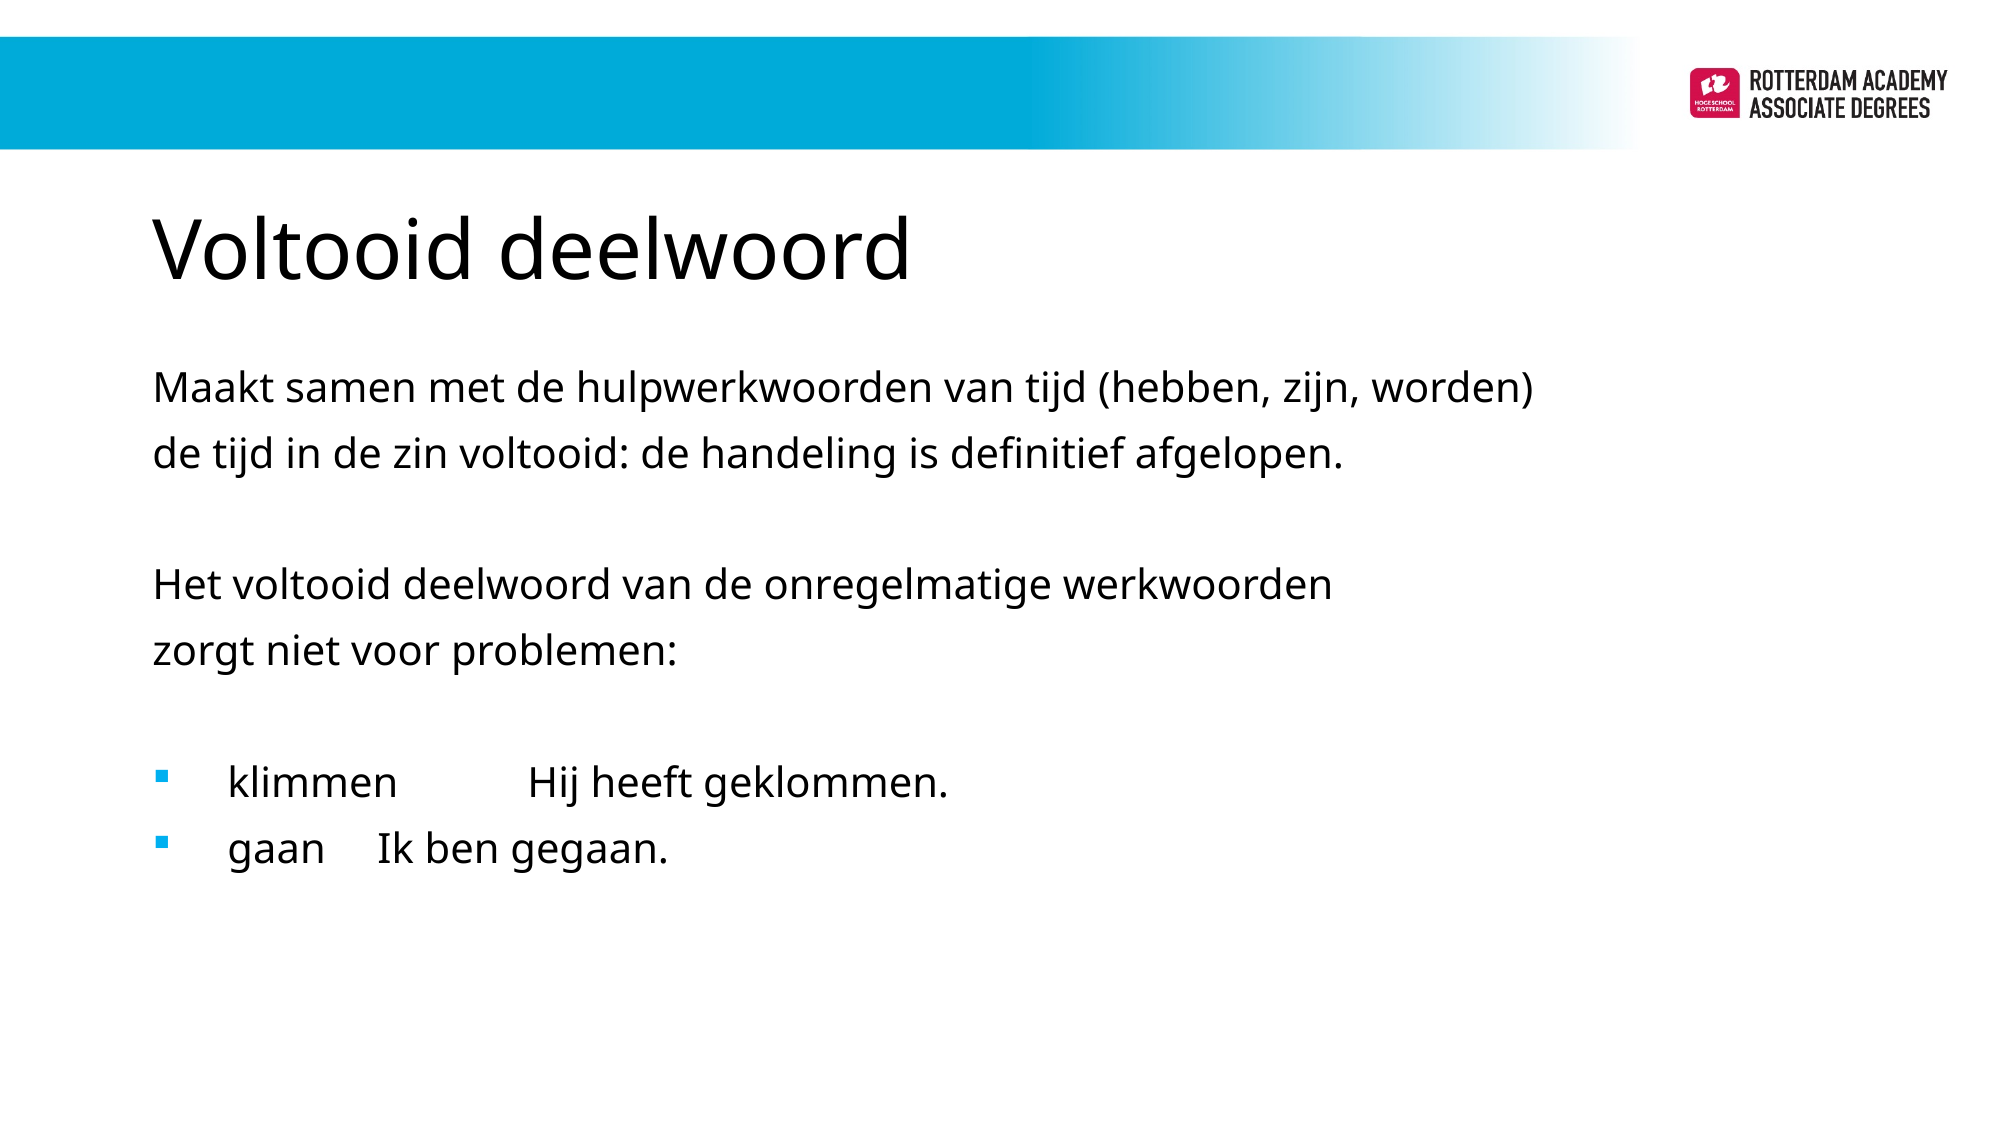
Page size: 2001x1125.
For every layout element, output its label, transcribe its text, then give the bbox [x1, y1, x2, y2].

picture [0, 0, 2000, 184]
title Voltooid deelwoord [137, 175, 1863, 329]
list Maakt samen met de hulpwerkwoorden van tijd (hebben, zijn, worden) de tijd in de zin voltooid: de handeling is definitief afgelopen. Het voltooid deelwoord van de onregelmatige werkwoorden zorgt niet voor problemen: klimmen Hij heeft geklommen. gaan Ik ben gegaan. [137, 358, 1863, 1053]
